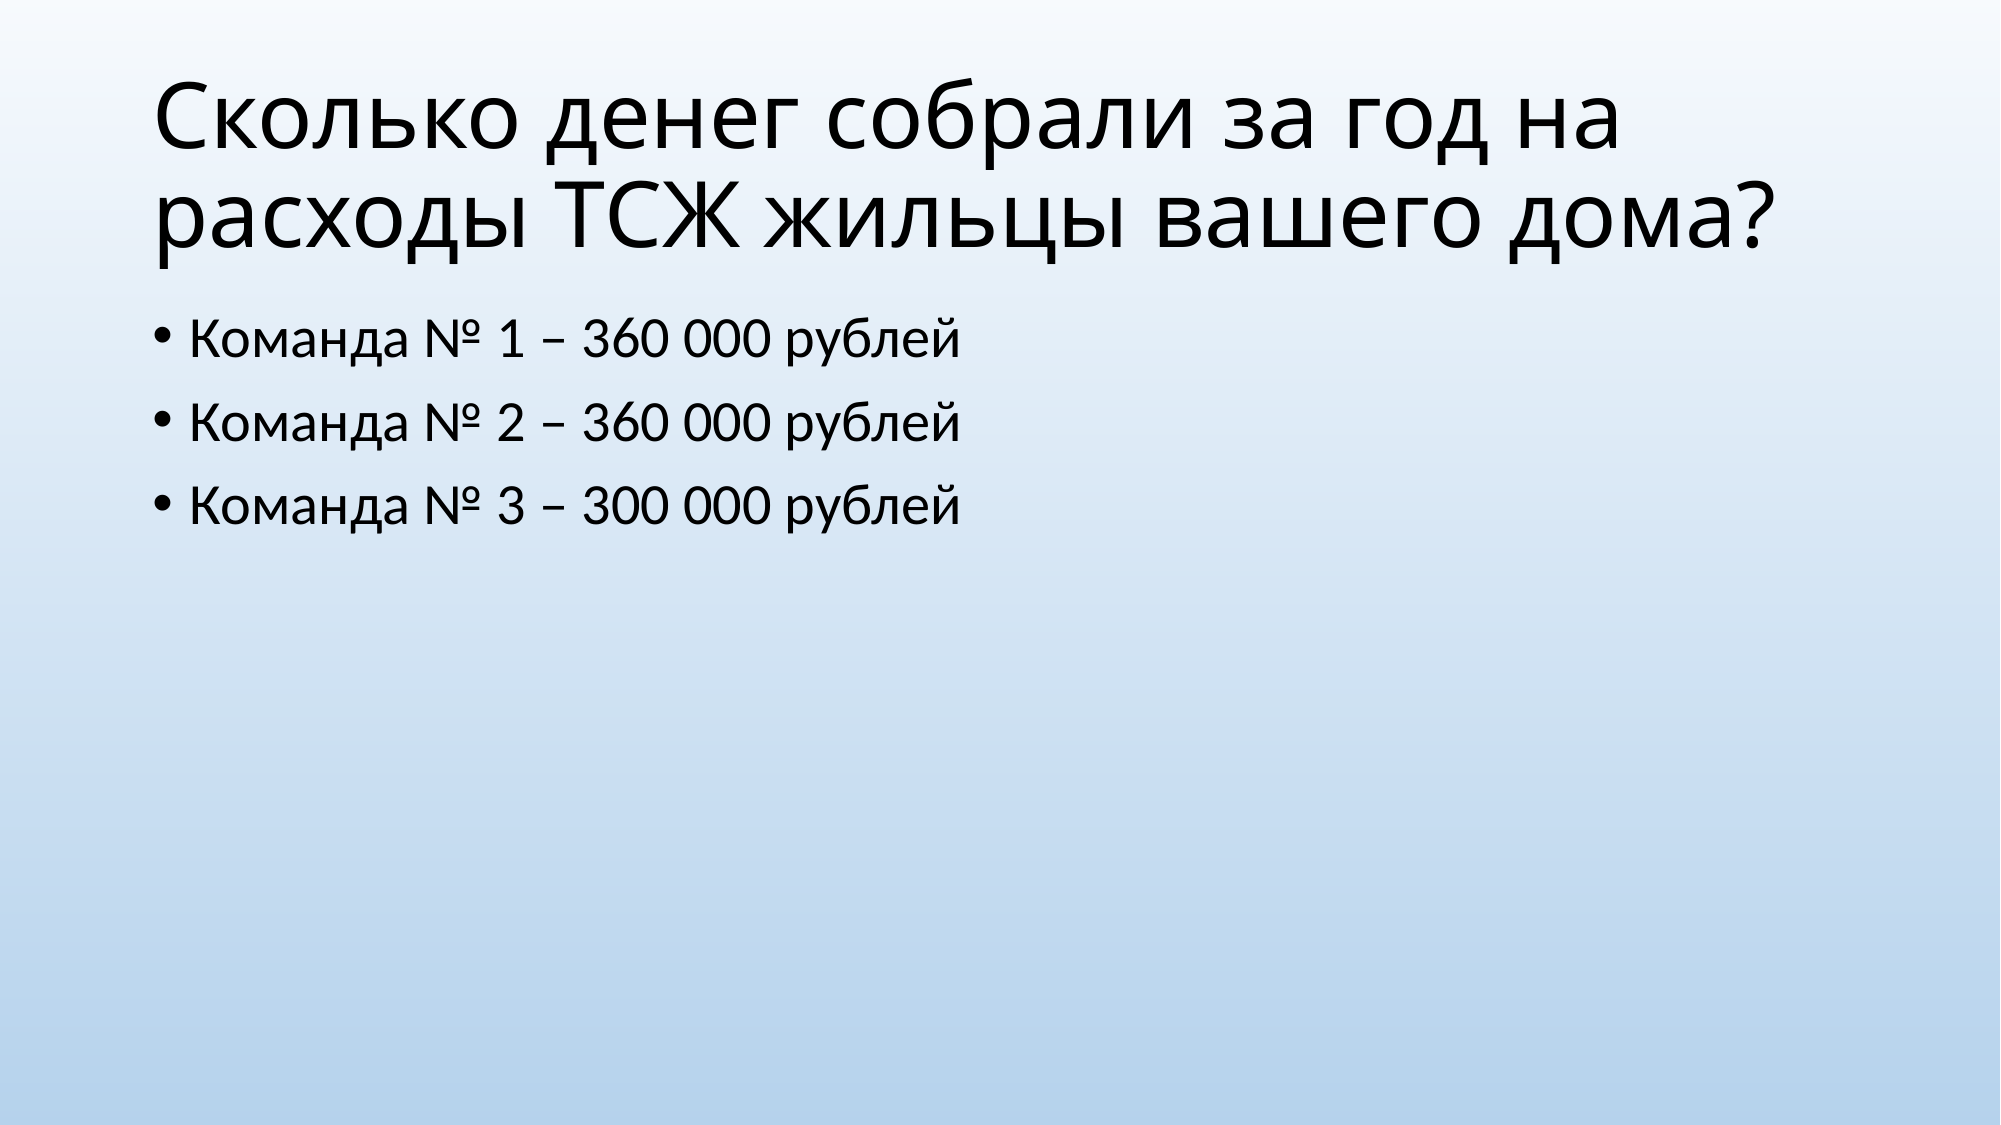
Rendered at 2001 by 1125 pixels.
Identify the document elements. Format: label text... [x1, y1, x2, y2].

title Сколько денег собрали за год на расходы ТСЖ жильцы вашего дома? [137, 59, 1863, 278]
list Команда № 1 – 360 000 рублей Команда № 2 – 360 000 рублей Команда № 3 – 300 000 рублей [137, 299, 1863, 1014]
